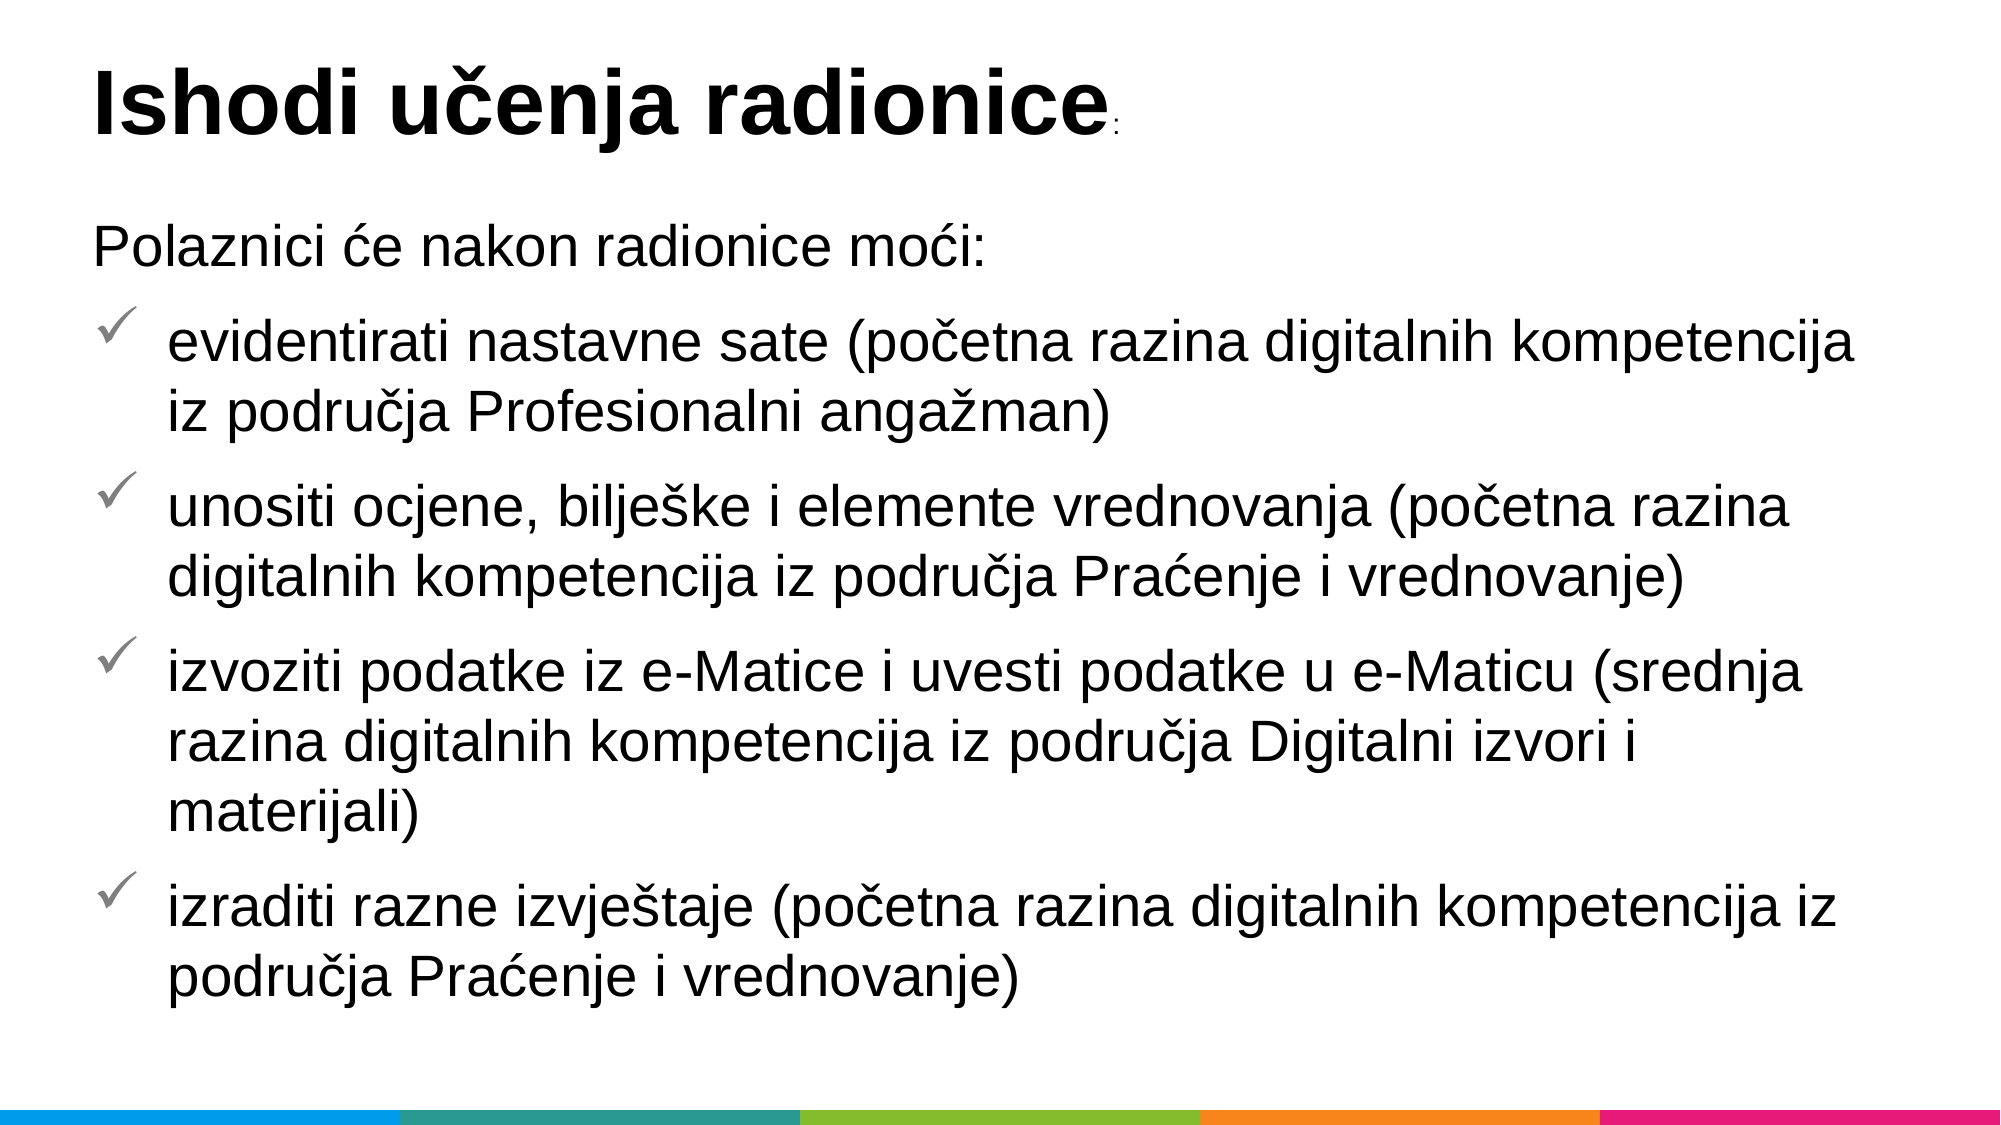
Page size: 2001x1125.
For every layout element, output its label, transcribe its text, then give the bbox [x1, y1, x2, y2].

text_box Ishodi učenja radionice: [78, 35, 1467, 161]
text_box Polaznici će nakon radionice moći: evidentirati nastavne sate (početna razina digitalnih kompetencija iz područja Profesionalni angažman) unositi ocjene, bilješke i elemente vrednovanja (početna razina digitalnih kompetencija iz područja Praćenje i vrednovanje) izvoziti podatke iz e-Matice i uvesti podatke u e-Maticu (srednja razina digitalnih kompetencija iz područja Digitalni izvori i materijali) izraditi razne izvještaje (početna razina digitalnih kompetencija iz područja Praćenje i vrednovanje) [78, 200, 1922, 1098]
